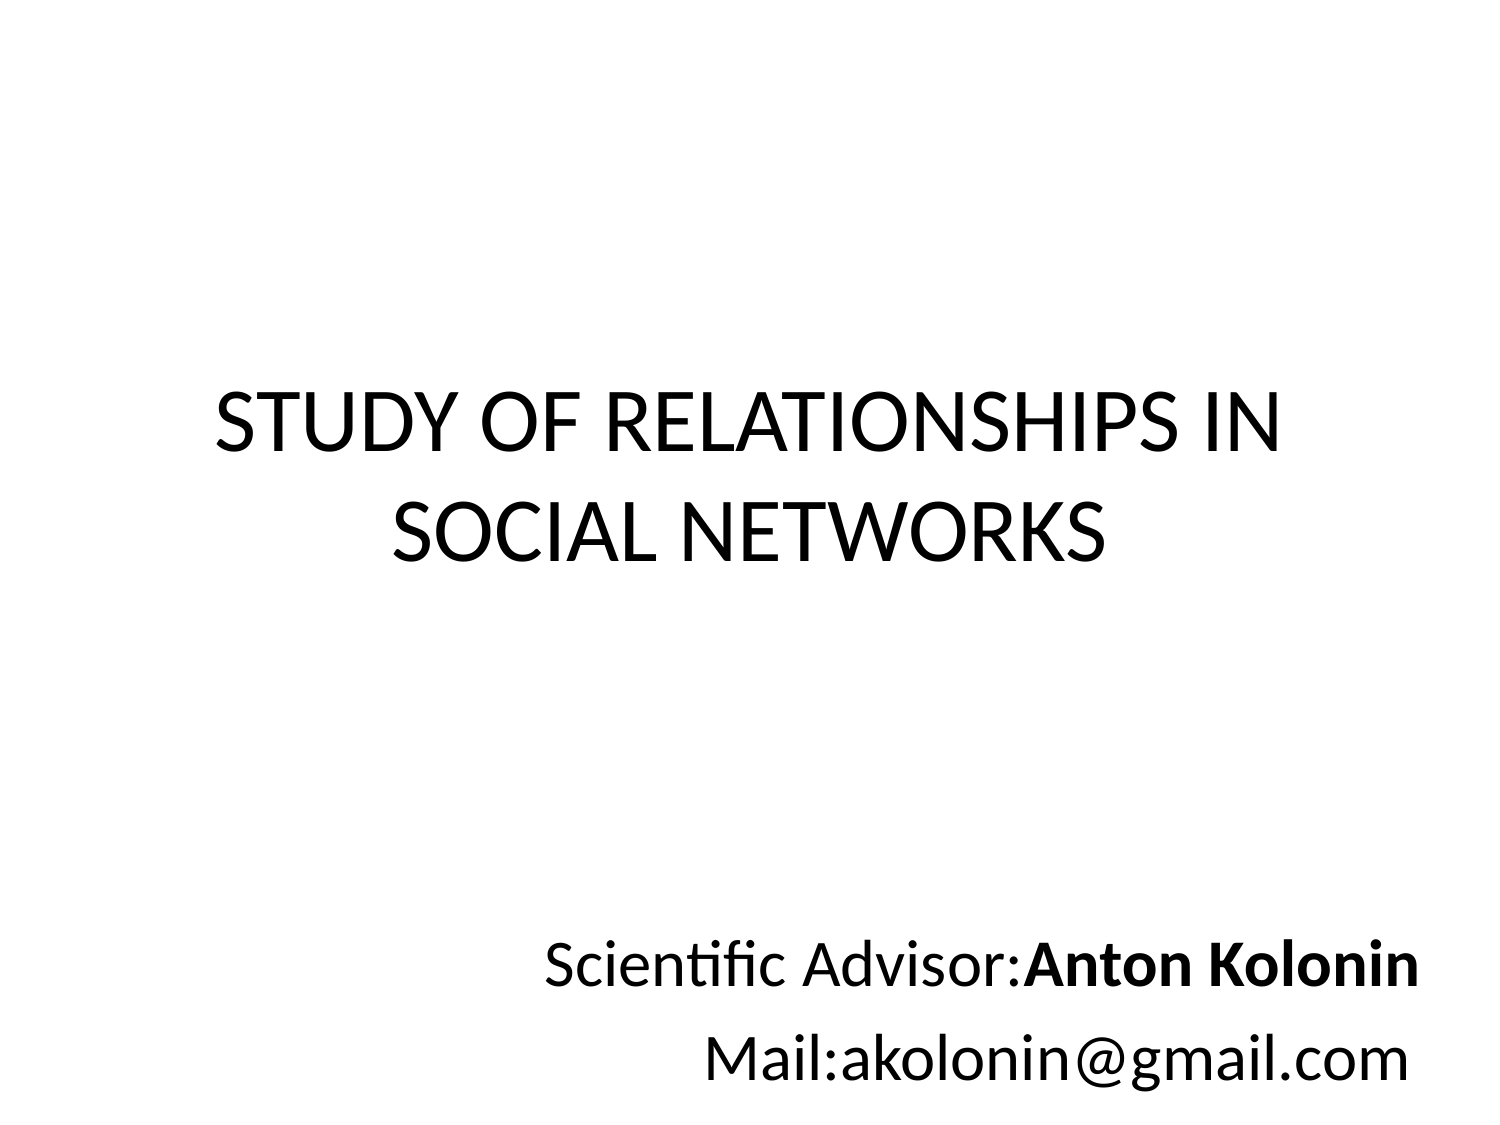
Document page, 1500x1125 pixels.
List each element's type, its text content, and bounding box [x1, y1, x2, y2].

subtitle Scientific Advisor:Anton Kolonin Mail:akolonin@gmail.com [450, 912, 1500, 1125]
title STUDY OF RELATIONSHIPS IN SOCIAL NETWORKS [112, 349, 1388, 591]
